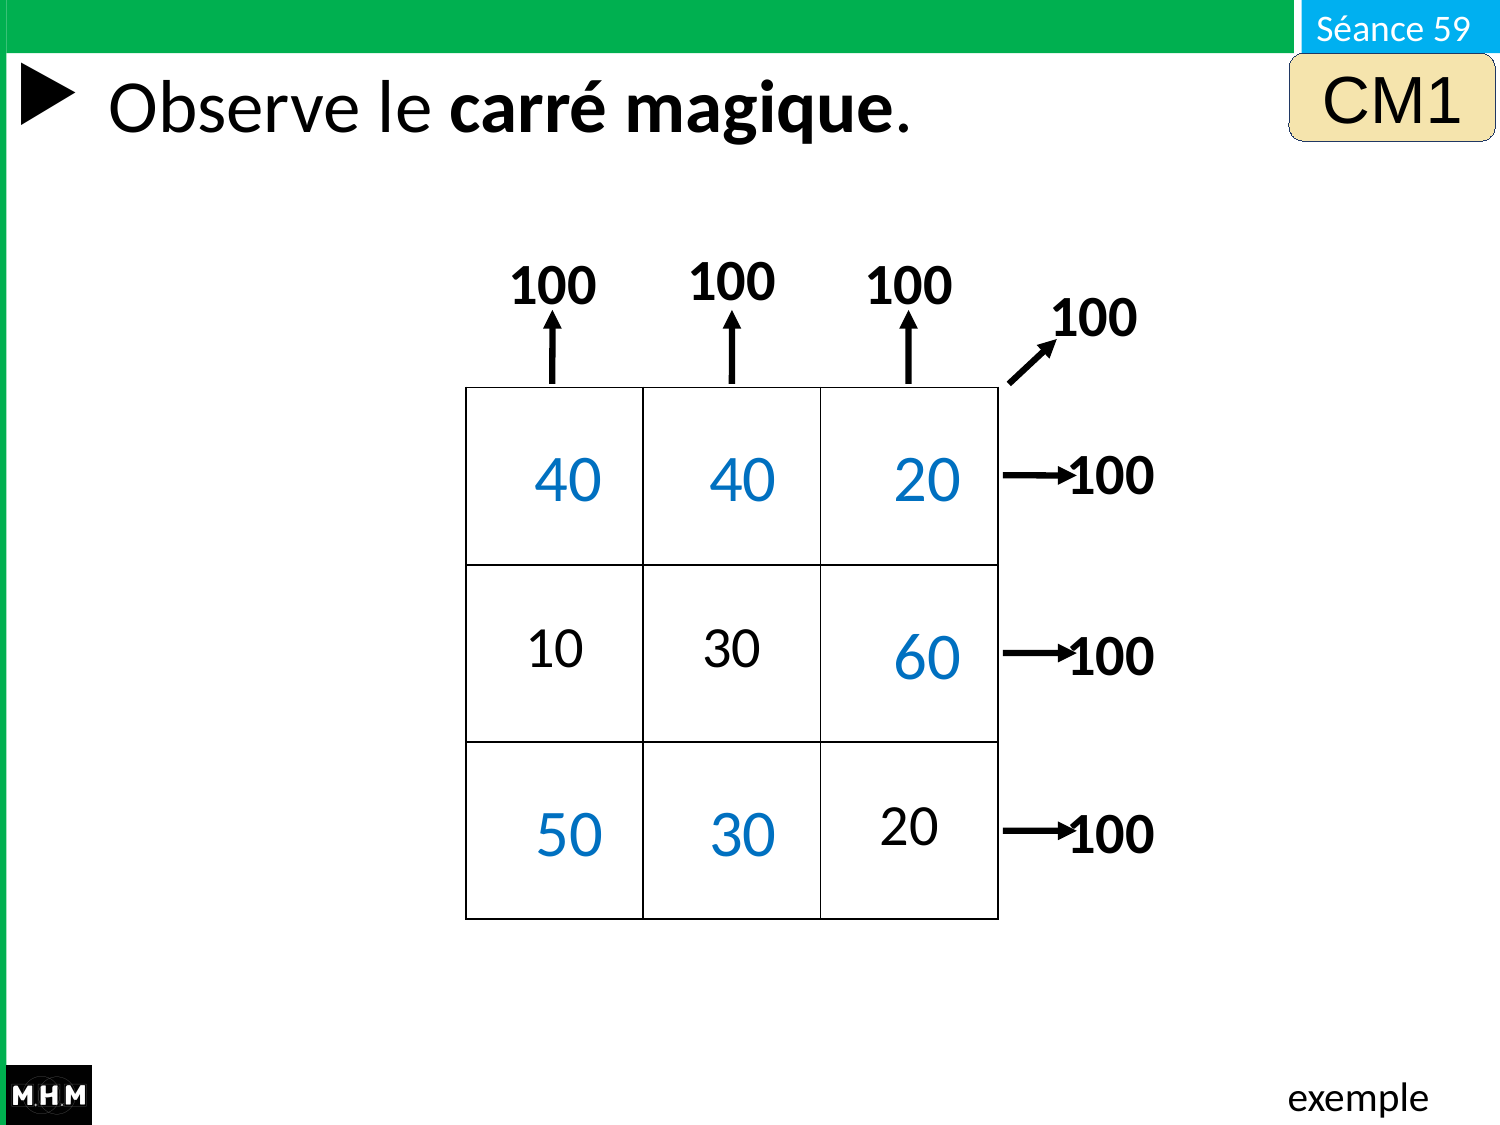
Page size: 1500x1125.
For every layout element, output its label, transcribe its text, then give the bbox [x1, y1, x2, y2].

text_box CM1 [1288, 53, 1496, 142]
text_box 100 [847, 238, 970, 324]
table_cell 20 [821, 743, 997, 918]
text_box 20 [878, 427, 990, 523]
text_box 100 [1049, 787, 1172, 873]
text_box 40 [694, 427, 806, 523]
text_box exemple [1272, 1068, 1500, 1125]
text_box 100 [491, 238, 613, 324]
title Observe le carré magique. [0, 28, 1439, 189]
table_cell . [821, 566, 997, 741]
table_cell 30 [644, 566, 820, 741]
text_box 100 [1049, 610, 1172, 695]
table_header . [467, 388, 642, 564]
table_cell . [467, 743, 642, 918]
table_header . [821, 388, 997, 564]
text_box 100 [1032, 270, 1155, 356]
picture [6, 1065, 92, 1125]
text_box 40 [520, 427, 632, 523]
table_cell 10 [467, 566, 642, 741]
text_box 30 [694, 782, 806, 878]
text_box 100 [1049, 429, 1172, 514]
table_cell . [644, 743, 820, 918]
table_header . [644, 388, 820, 564]
text_box 50 [520, 782, 632, 878]
text_box 60 [878, 605, 990, 700]
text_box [1008, 338, 1057, 385]
text_box 100 [671, 234, 793, 320]
